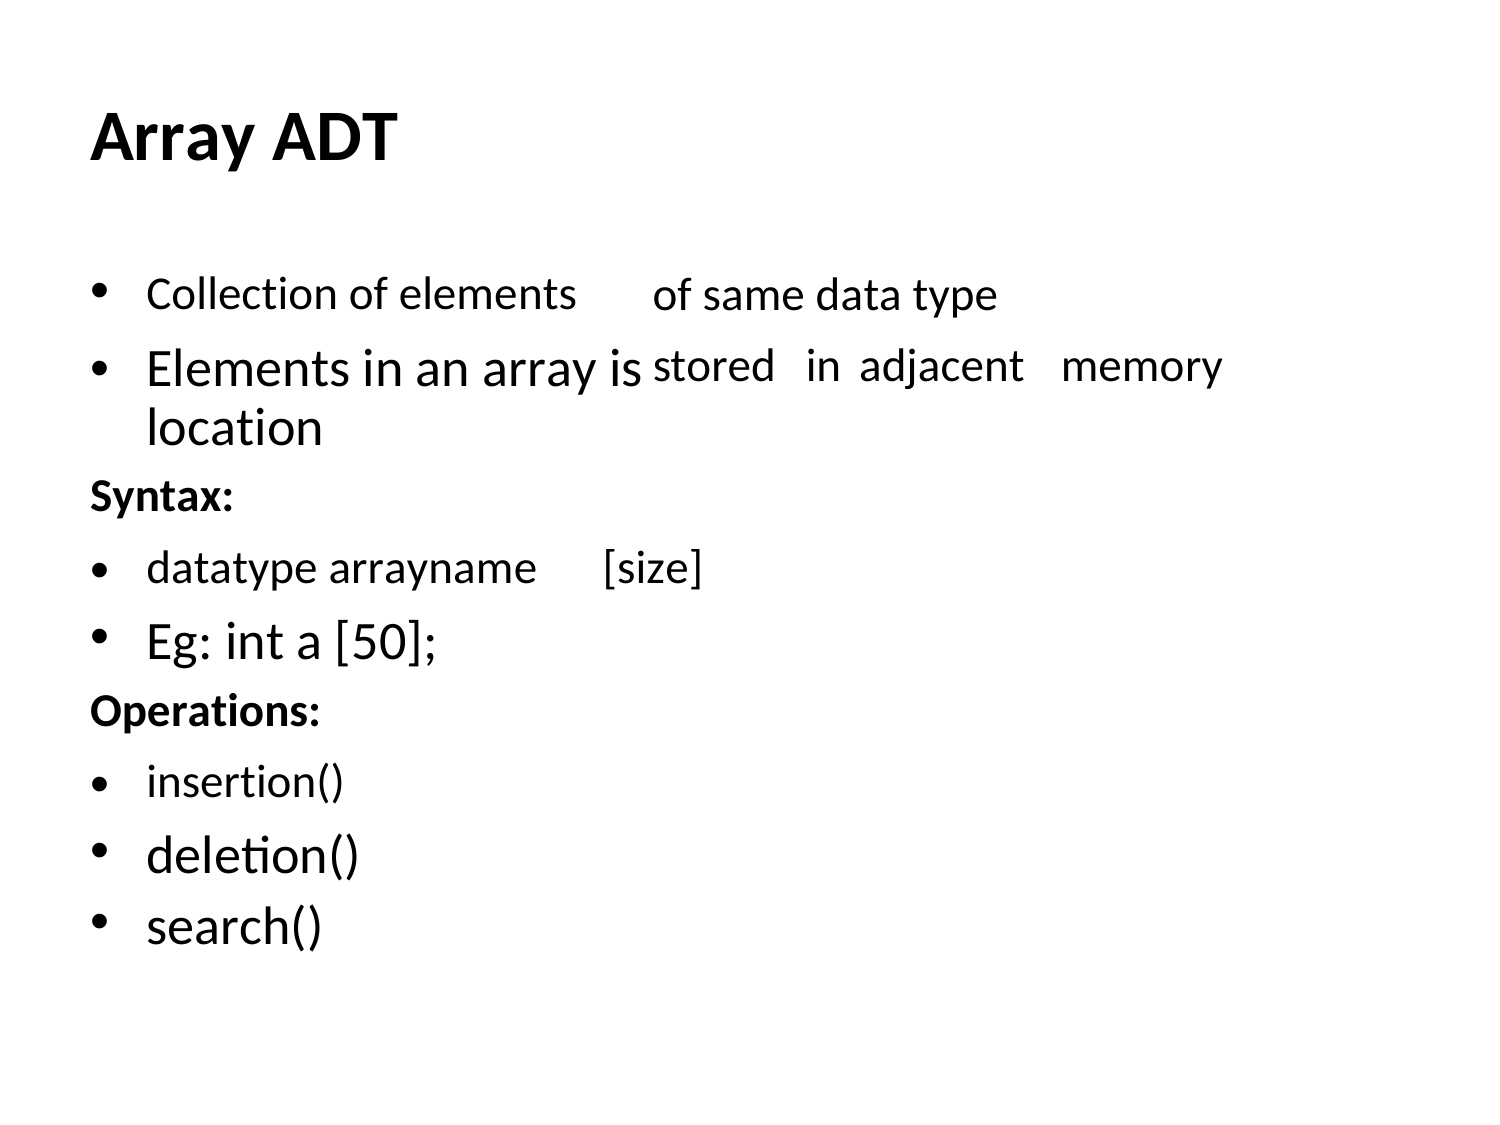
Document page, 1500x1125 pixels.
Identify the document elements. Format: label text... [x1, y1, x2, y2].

text_box Array ADT • [87, 102, 454, 327]
text_box Operations: [87, 687, 365, 746]
text_box • [87, 339, 120, 399]
text_box insertion() deletion() search() [144, 759, 386, 961]
text_box stored [650, 343, 803, 402]
text_box adjacent [857, 343, 1058, 402]
text_box • • [87, 541, 120, 672]
text_box in [803, 343, 857, 402]
text_box [size] [600, 544, 728, 603]
text_box • • • [87, 755, 120, 958]
text_box memory [1058, 343, 1258, 402]
text_box Syntax: [87, 473, 264, 532]
text_box Collection of elements Elements in an array is location [144, 271, 651, 460]
text_box of same data type [650, 271, 1059, 330]
text_box datatype arrayname Eg: int a [50]; [144, 544, 601, 675]
